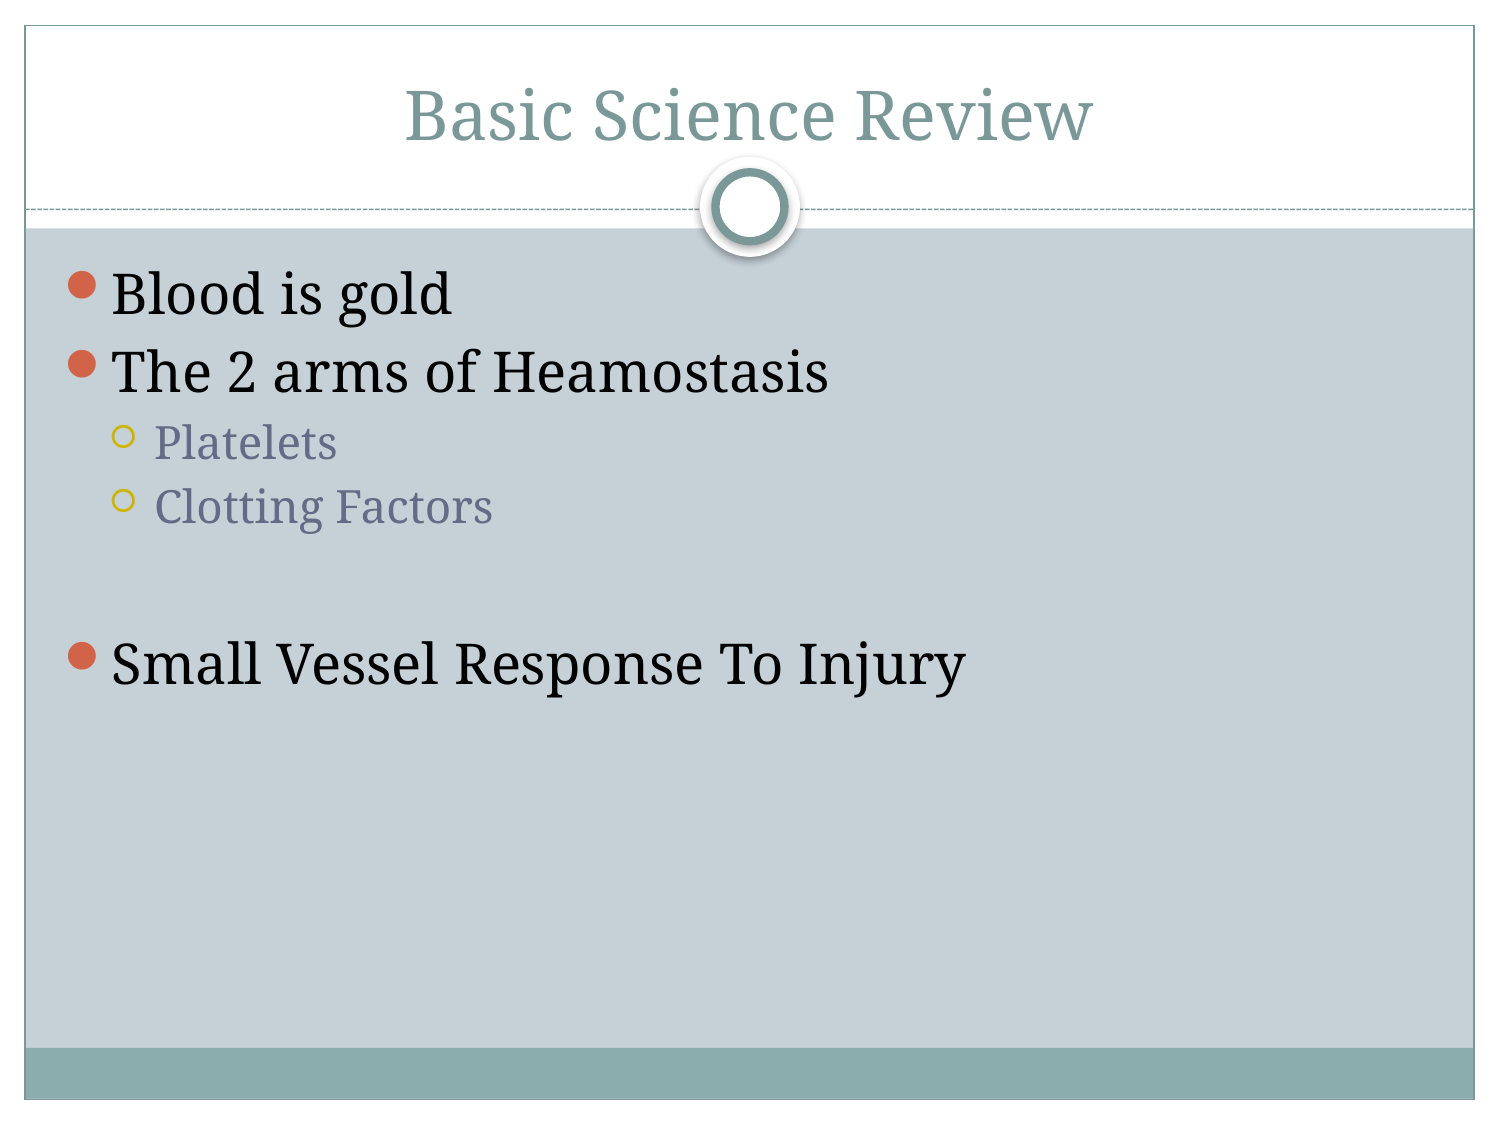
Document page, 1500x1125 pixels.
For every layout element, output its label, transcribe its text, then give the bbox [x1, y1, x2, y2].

list Blood is gold The 2 arms of Heamostasis Platelets Clotting Factors Small Vessel Response To Injury [49, 250, 1445, 1001]
title Basic Science Review [49, 37, 1450, 162]
